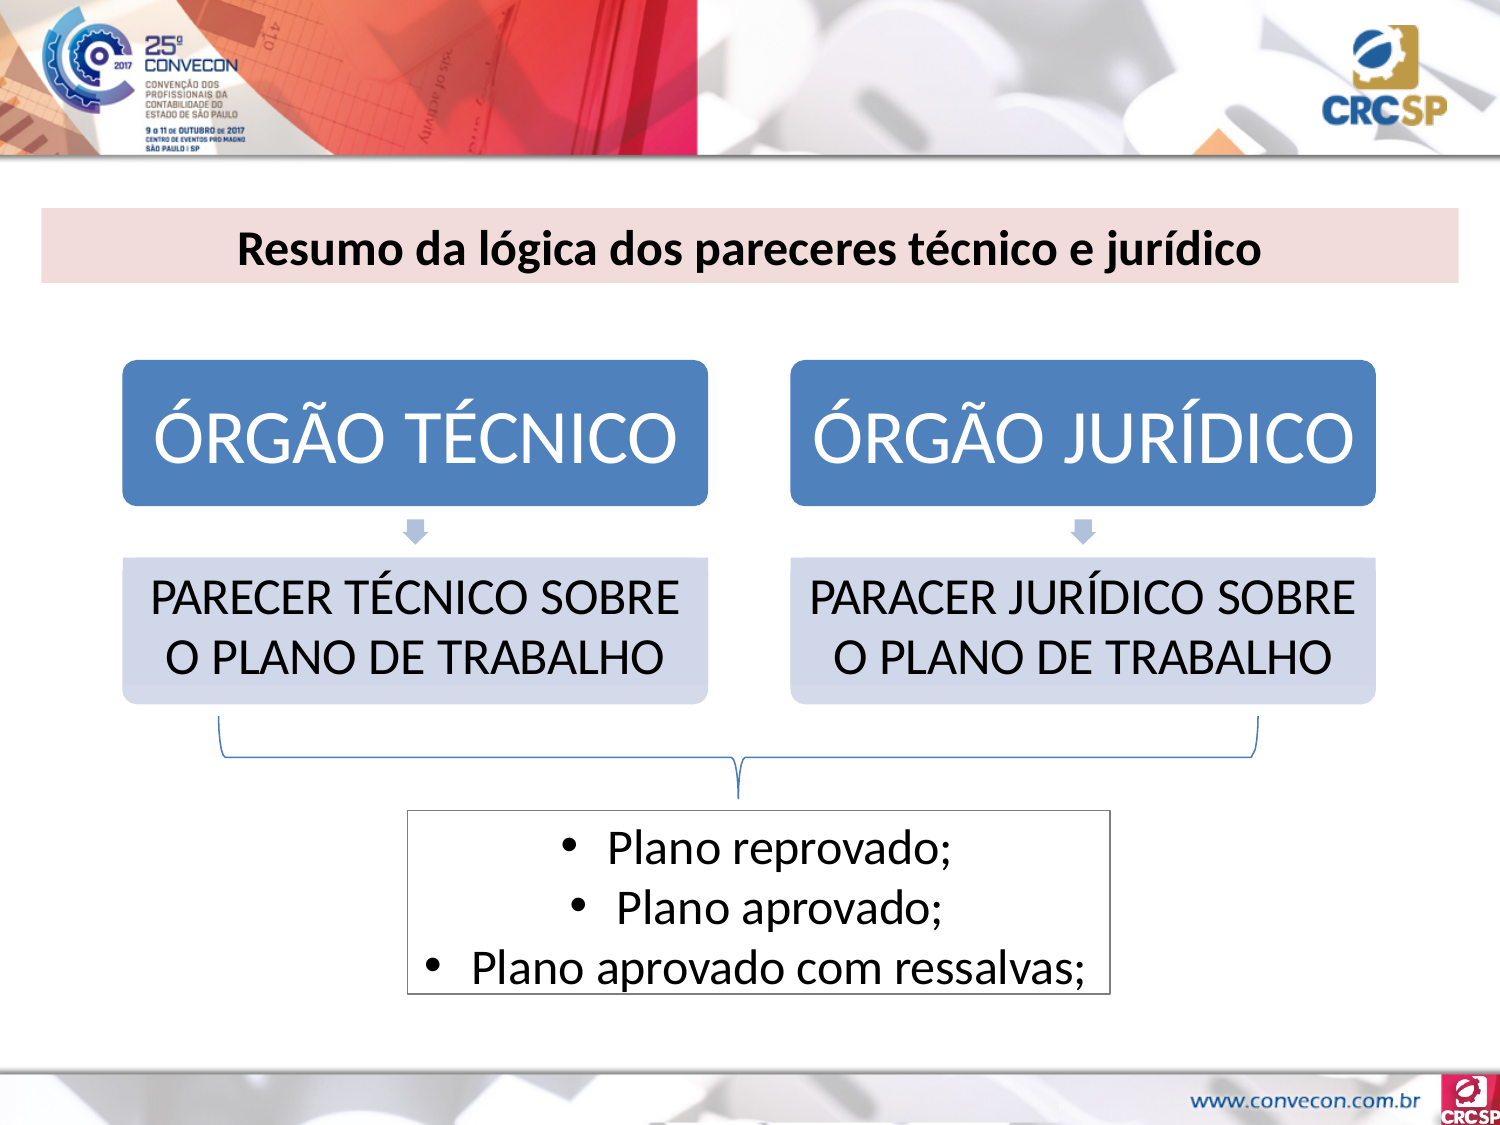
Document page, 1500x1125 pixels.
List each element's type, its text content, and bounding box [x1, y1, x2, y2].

text_box [790, 359, 1376, 386]
text_box [122, 685, 709, 705]
text_box [790, 685, 1376, 705]
text_box [790, 479, 1376, 507]
text_box [1070, 519, 1097, 545]
text_box PARECER TÉCNICO SOBRE O PLANO DE TRABALHO [122, 557, 709, 685]
text_box ÓRGÃO JURÍDICO [790, 386, 1376, 479]
text_box Plano reprovado; Plano aprovado; Plano aprovado com ressalvas; [407, 810, 1111, 995]
text_box Resumo da lógica dos pareceres técnico e jurídico [41, 208, 1459, 283]
picture [0, 0, 1500, 1125]
text_box [218, 716, 1259, 799]
text_box [122, 359, 709, 507]
text_box PARACER JURÍDICO SOBRE O PLANO DE TRABALHO [790, 557, 1376, 685]
text_box ÓRGÃO TÉCNICO [122, 386, 708, 479]
text_box [402, 519, 429, 545]
